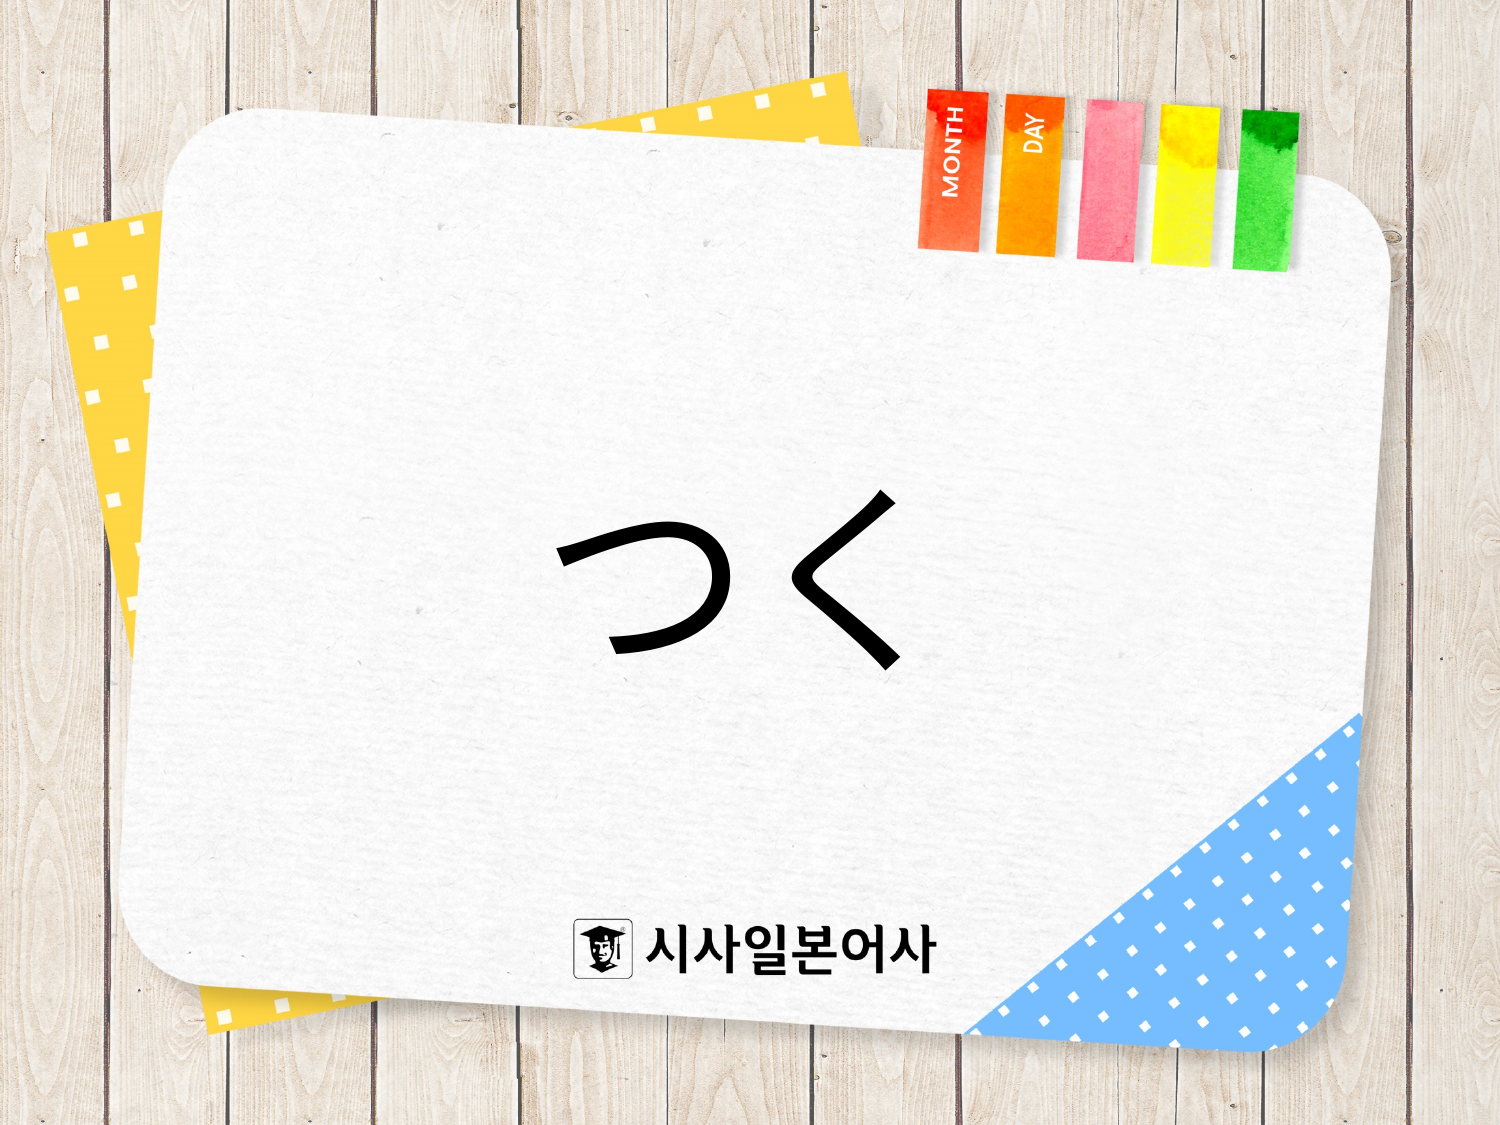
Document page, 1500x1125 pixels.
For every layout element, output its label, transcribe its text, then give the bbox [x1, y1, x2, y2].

picture [0, 0, 1500, 1125]
title つく [75, 338, 1425, 811]
